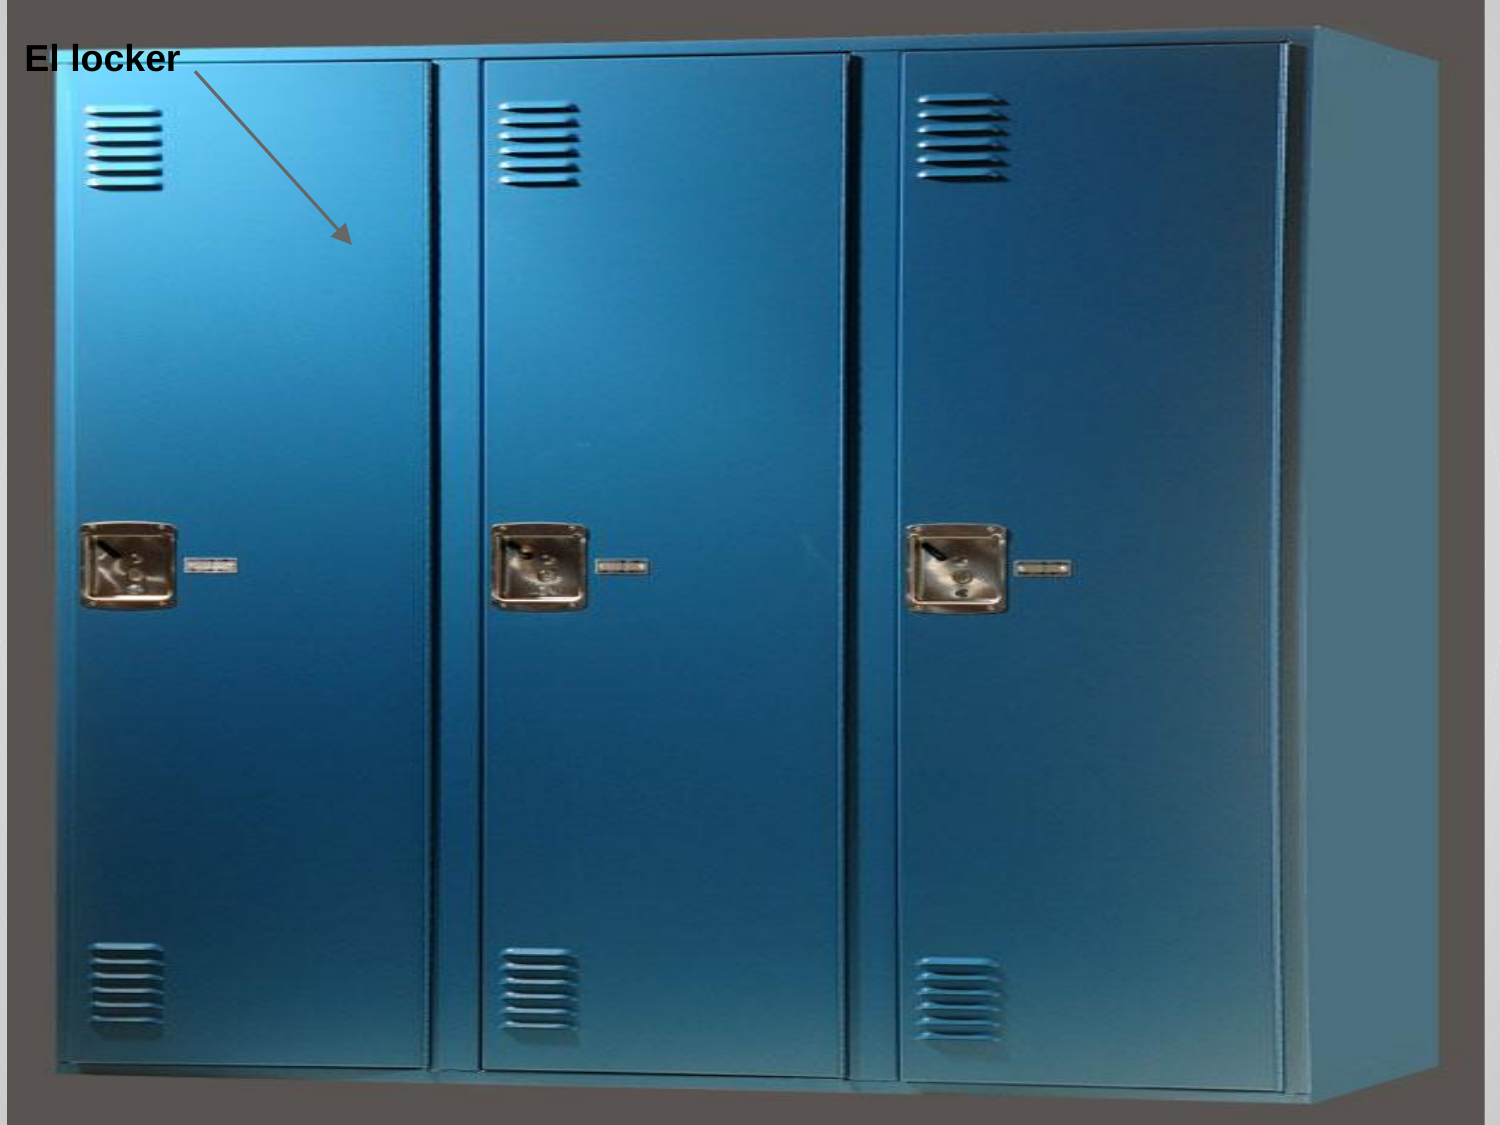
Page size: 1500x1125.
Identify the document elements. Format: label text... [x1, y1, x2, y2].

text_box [194, 71, 353, 246]
text_box El locker [7, 0, 316, 118]
text_box [7, 0, 1485, 1125]
